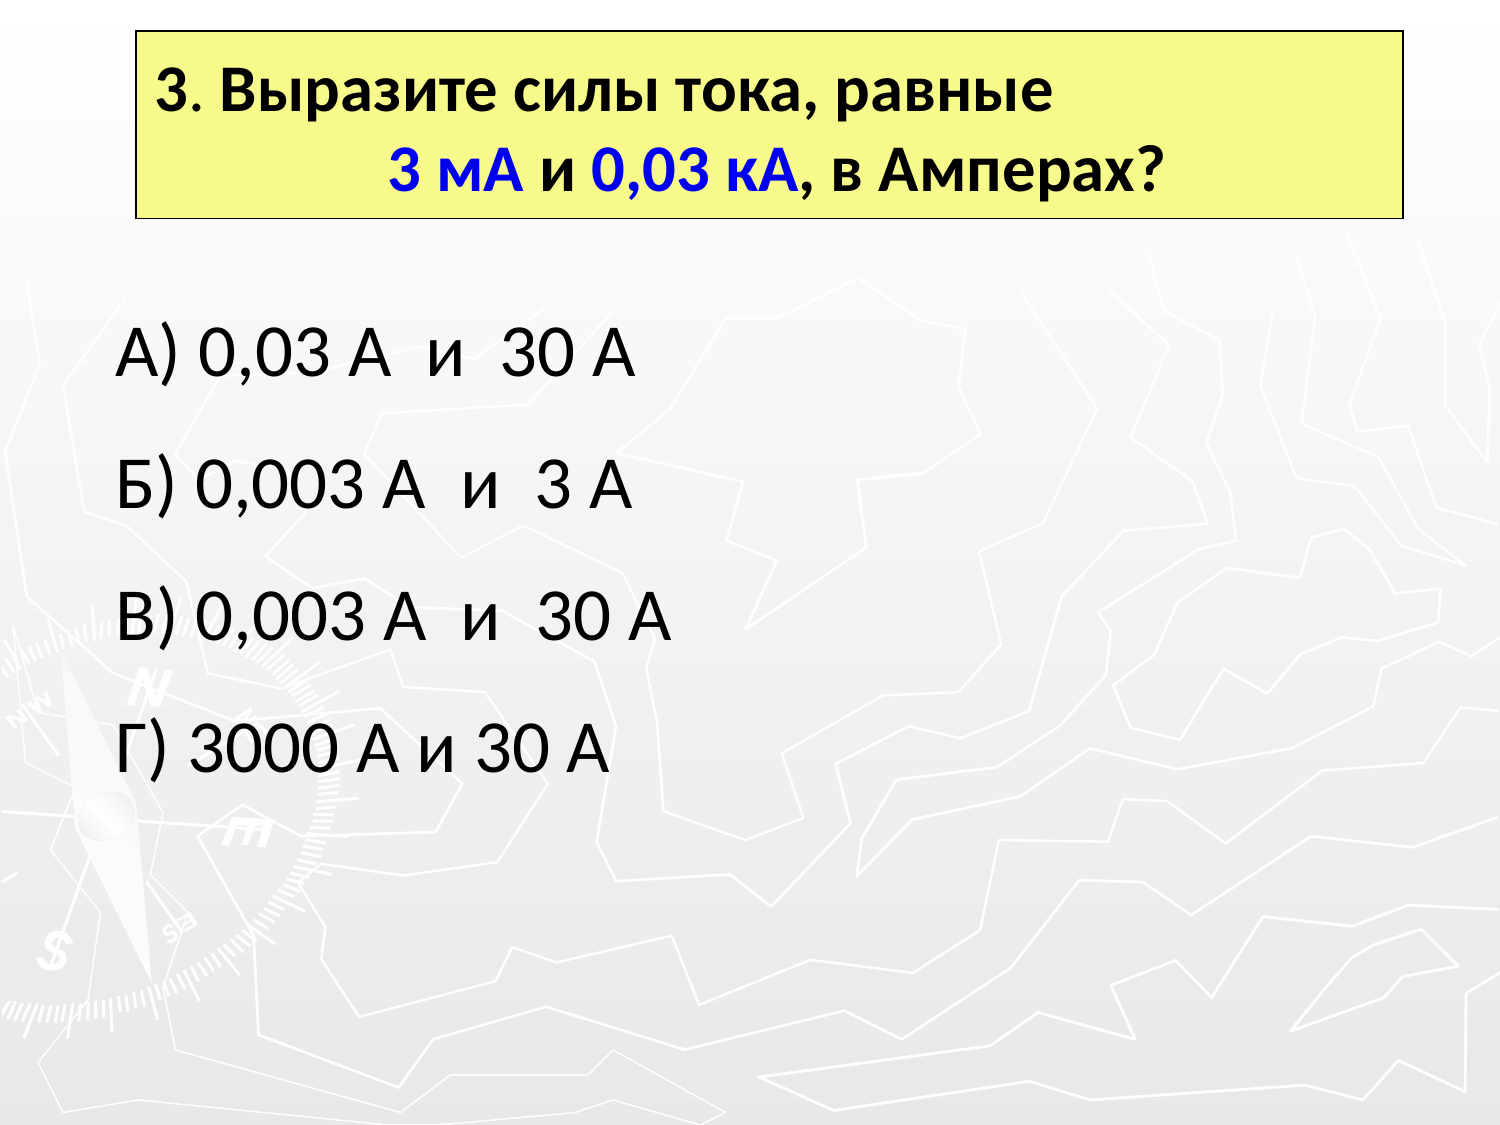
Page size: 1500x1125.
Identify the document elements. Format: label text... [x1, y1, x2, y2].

title 3. Выразите силы тока, равные 3 мА и 0,03 кА, в Амперах? [135, 30, 1404, 219]
list А) 0,03 А и 30 А Б) 0,003 А и 3 А В) 0,003 А и 30 А Г) 3000 А и 30 А [100, 266, 752, 797]
